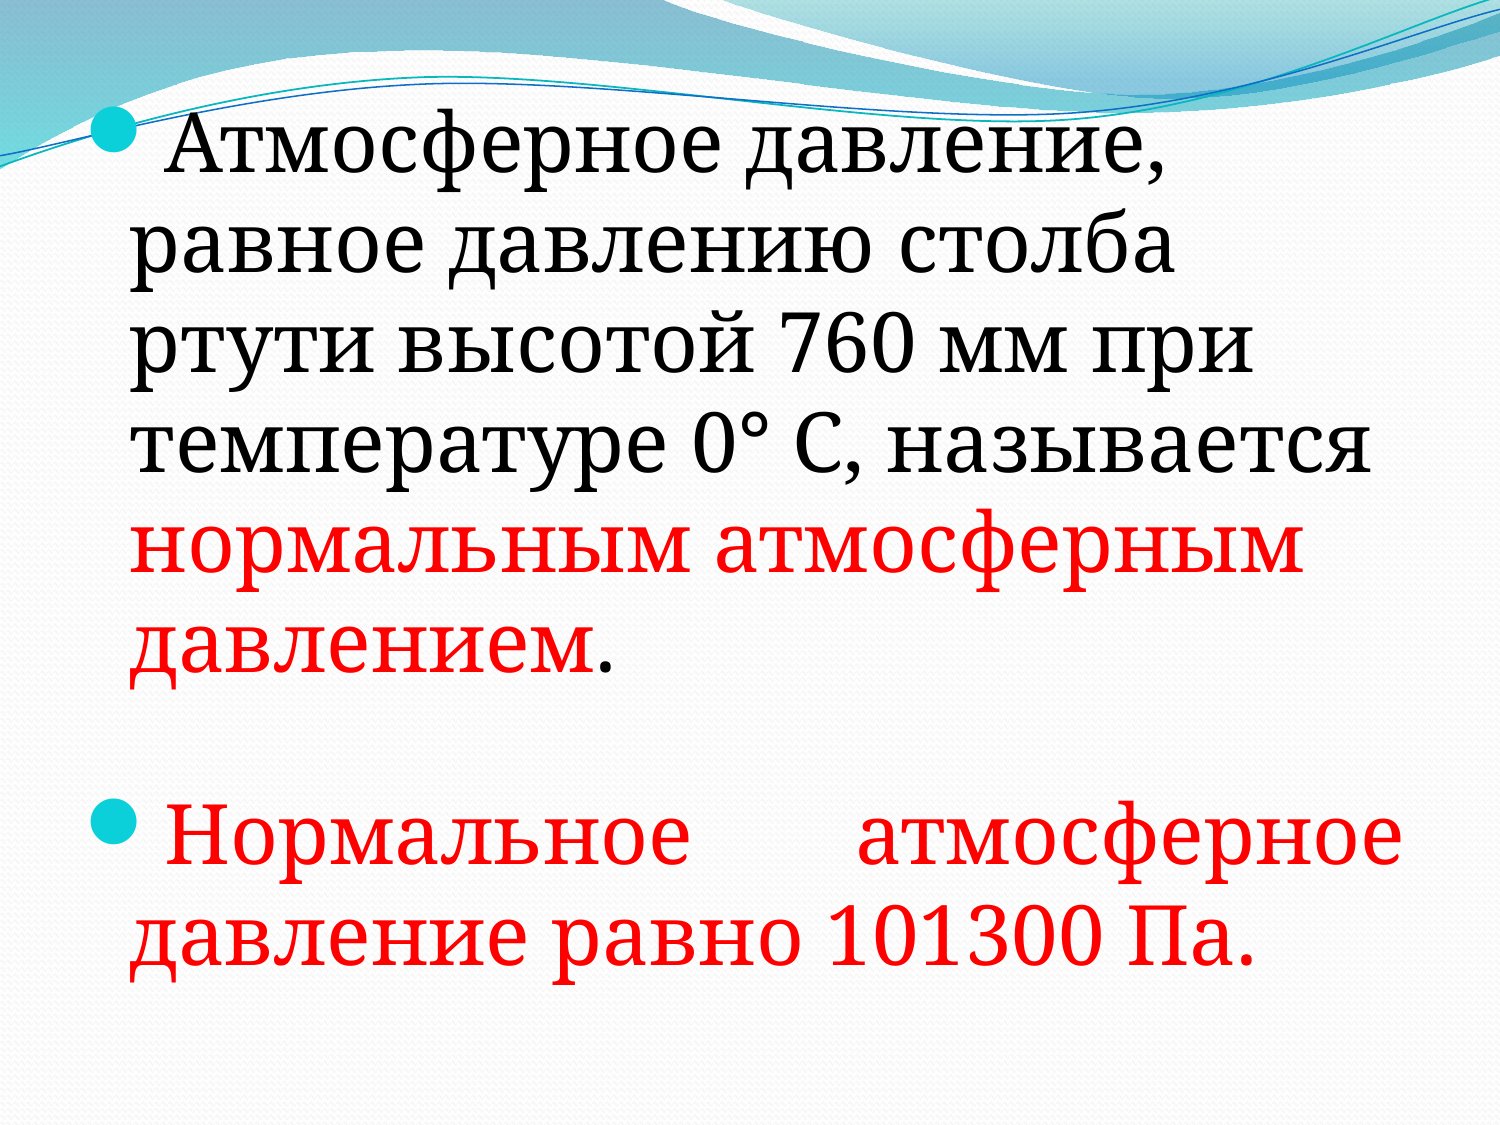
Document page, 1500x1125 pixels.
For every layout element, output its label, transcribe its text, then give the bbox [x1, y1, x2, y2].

list Атмосферное давление, равное давлению столба ртути высотой 760 мм при температуре 0° С, называется нормальным атмосферным давлением. Нормальное атмосферное давление равно 101300 Па. [70, 82, 1421, 1004]
